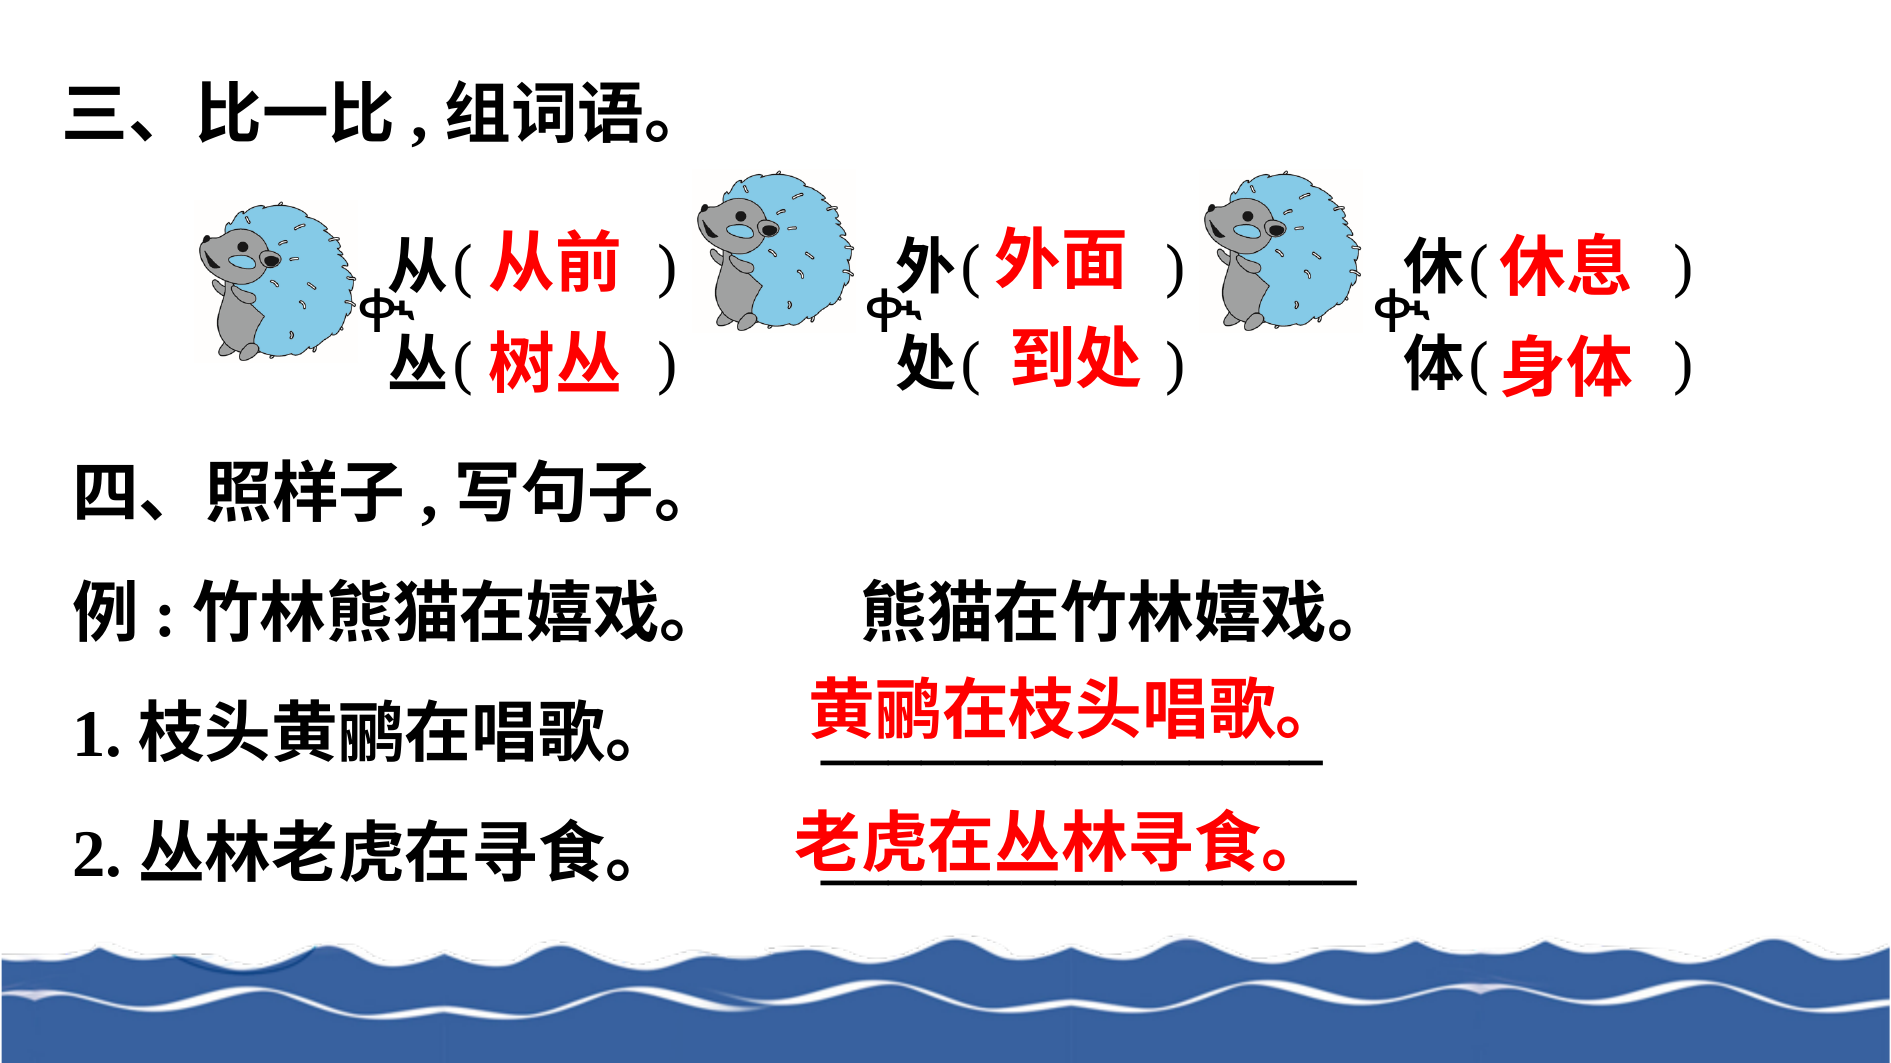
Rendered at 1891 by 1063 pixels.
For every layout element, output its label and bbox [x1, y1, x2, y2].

picture [1, 886, 1891, 1063]
text_box [57, 23, 1835, 903]
